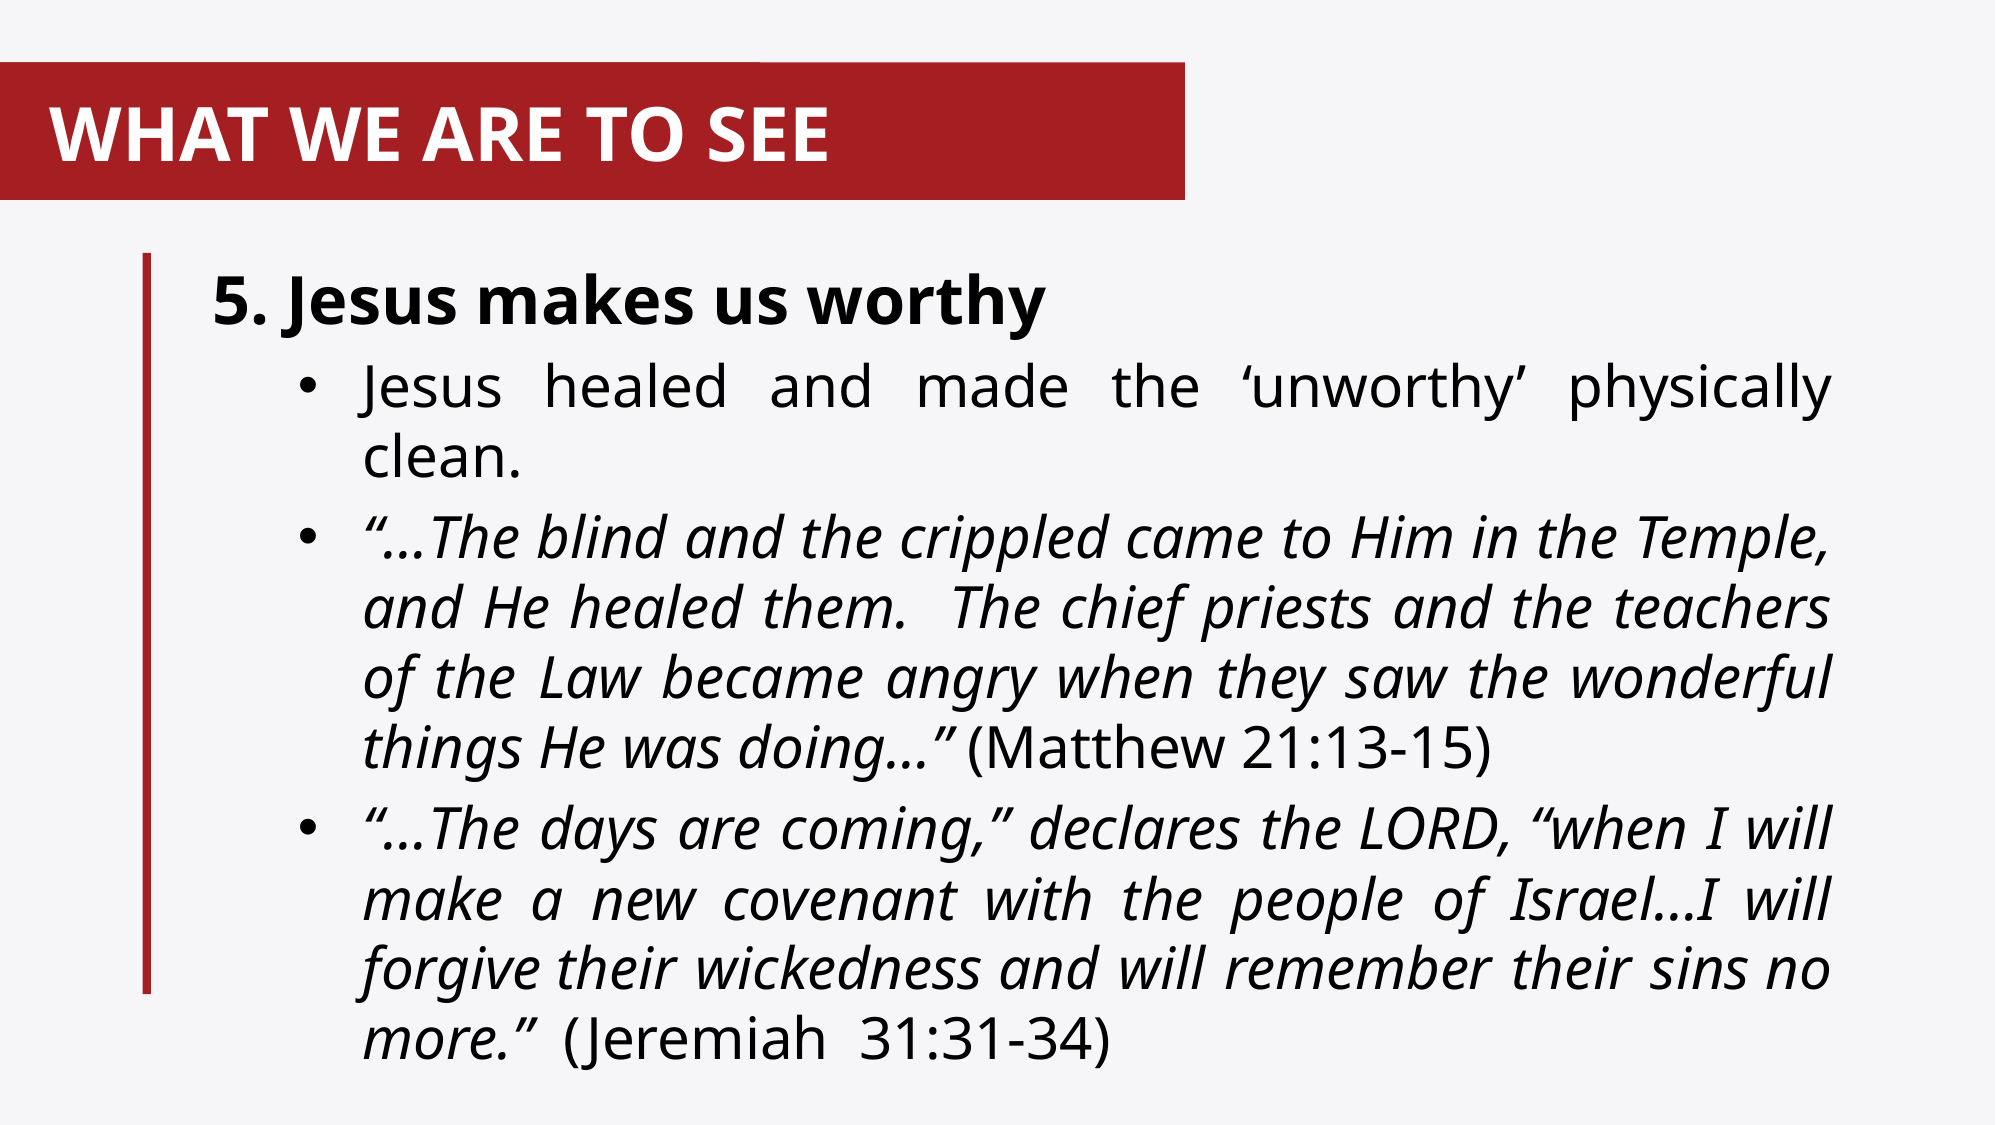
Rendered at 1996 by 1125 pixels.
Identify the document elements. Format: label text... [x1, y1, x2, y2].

title WHAT WE ARE TO SEE [0, 62, 1185, 200]
subtitle 5. Jesus makes us worthy Jesus healed and made the ‘unworthy’ physically clean. “…The blind and the crippled came to Him in the Temple, and He healed them. The chief priests and the teachers of the Law became angry when they saw the wonderful things He was doing…” (Matthew 21:13-15) “…The days are coming,” declares the Lord, “when I will make a new covenant with the people of Israel…I will forgive their wickedness and will remember their sins no more.” (Jeremiah 31:31-34) [197, 249, 1848, 1125]
